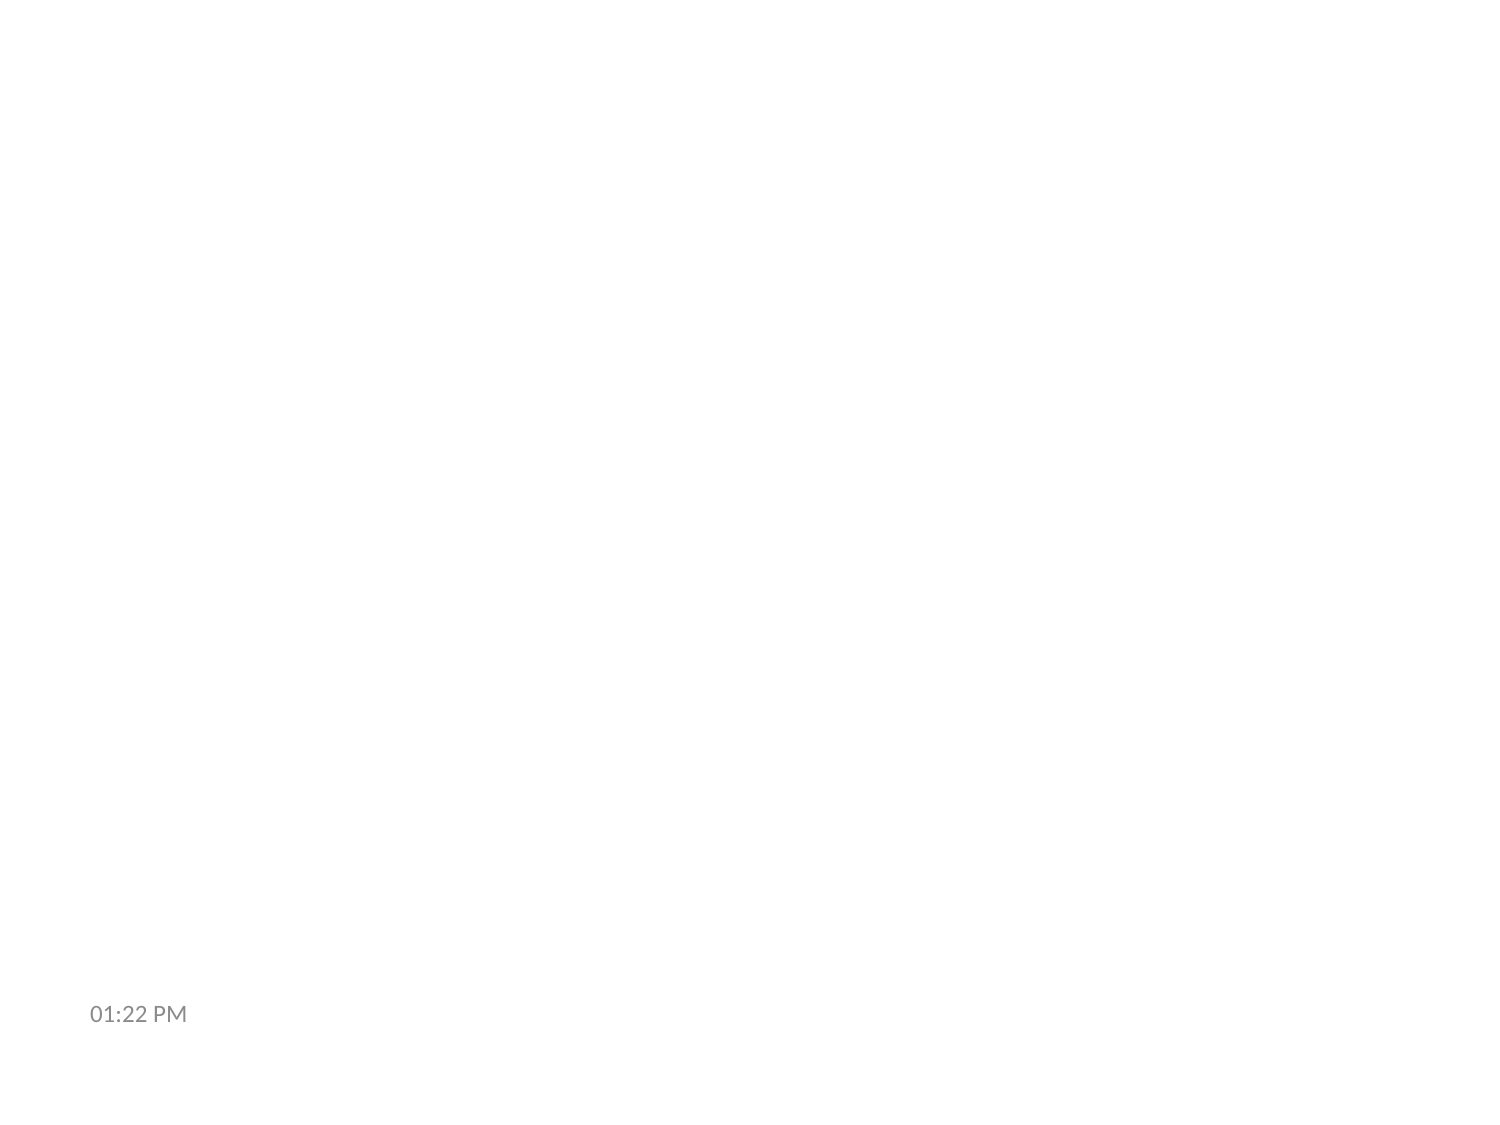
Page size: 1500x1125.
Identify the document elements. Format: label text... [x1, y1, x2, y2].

text_box 3:35 PM [75, 982, 425, 1043]
